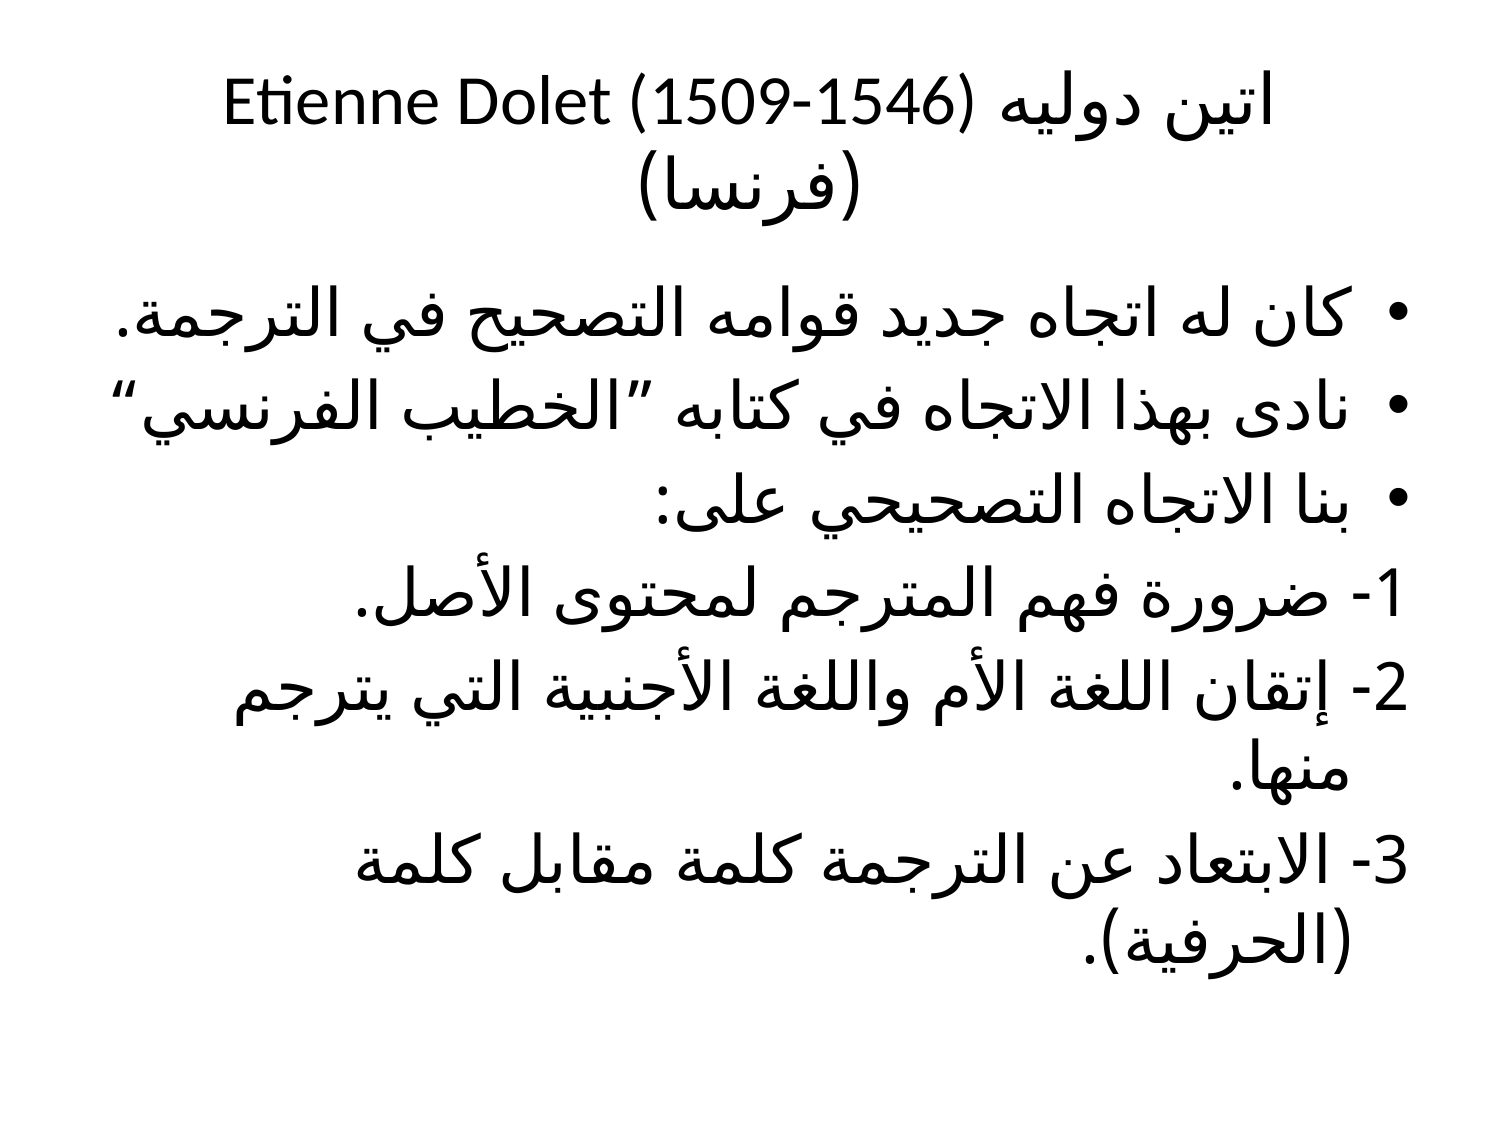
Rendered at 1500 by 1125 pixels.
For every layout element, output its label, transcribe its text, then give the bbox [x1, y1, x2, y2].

list كان له اتجاه جديد قوامه التصحيح في الترجمة. نادى بهذا الاتجاه في كتابه ”الخطيب الفرنسي“ بنا الاتجاه التصحيحي على: 1- ضرورة فهم المترجم لمحتوى الأصل. 2- إتقان اللغة الأم واللغة الأجنبية التي يترجم منها. 3- الابتعاد عن الترجمة كلمة مقابل كلمة (الحرفية). [75, 262, 1425, 1005]
title اتين دوليه Etienne Dolet (1509-1546) (فرنسا) [75, 45, 1425, 233]
